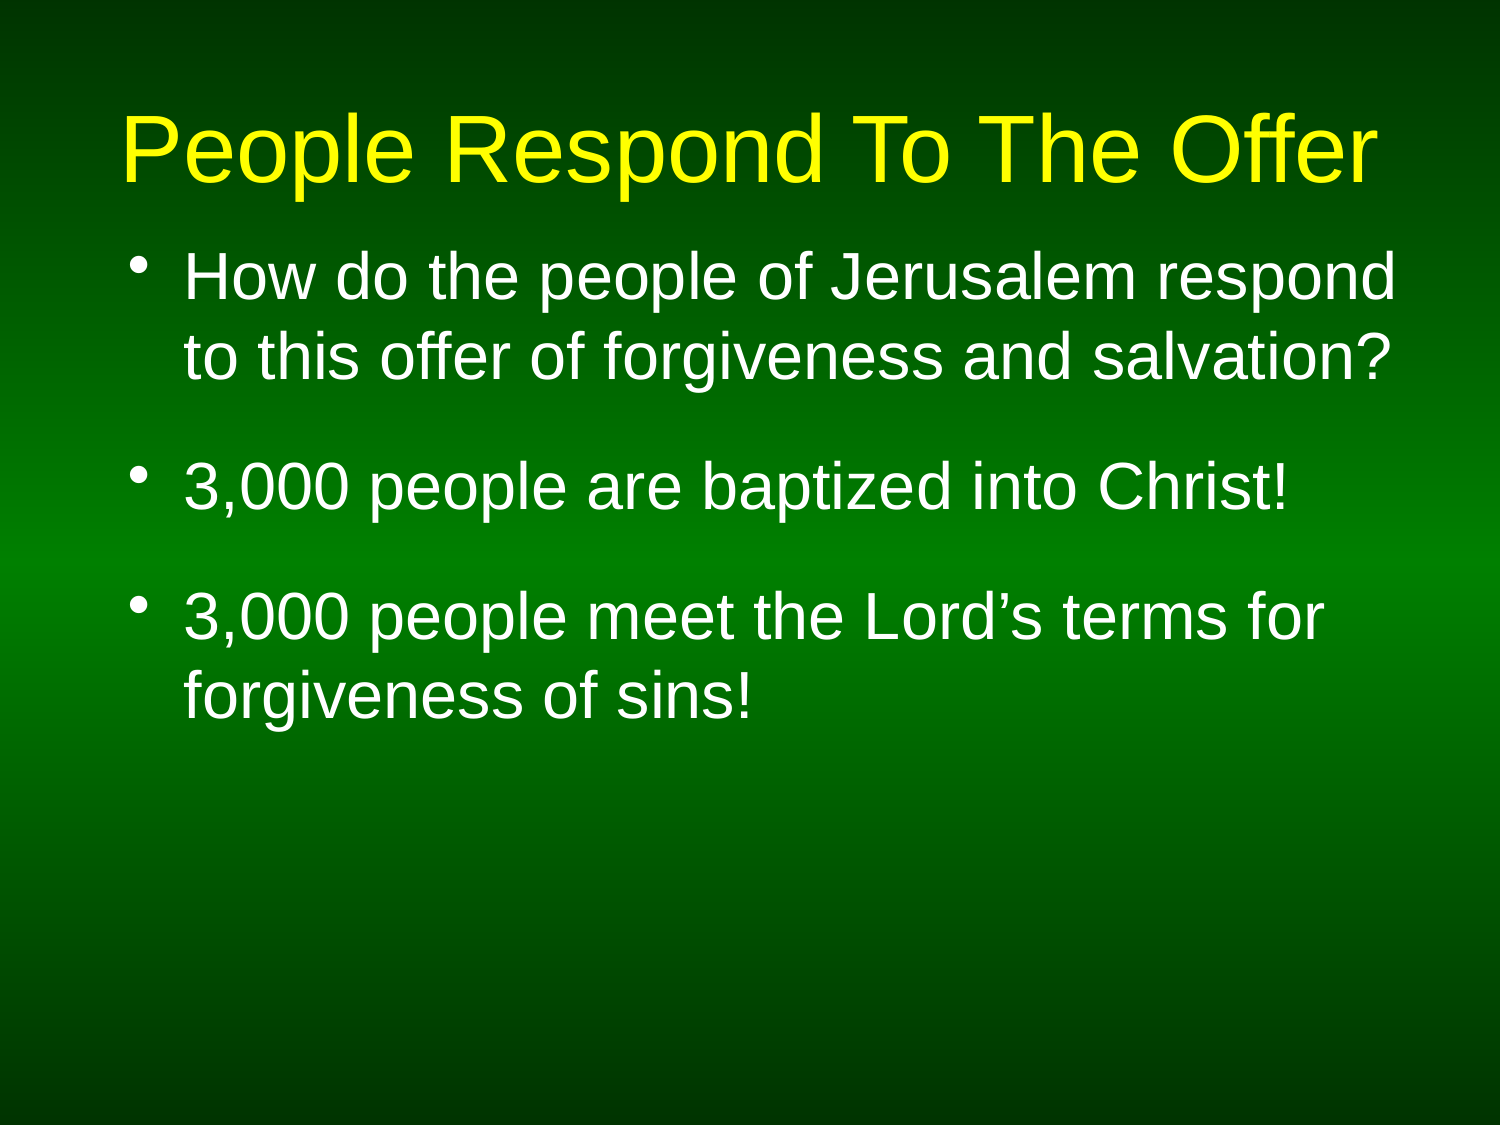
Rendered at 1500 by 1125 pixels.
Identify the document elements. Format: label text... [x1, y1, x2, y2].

list How do the people of Jerusalem respond to this offer of forgiveness and salvation? 3,000 people are baptized into Christ! 3,000 people meet the Lord’s terms for forgiveness of sins! [112, 224, 1463, 1125]
title People Respond To The Offer [37, 50, 1463, 238]
